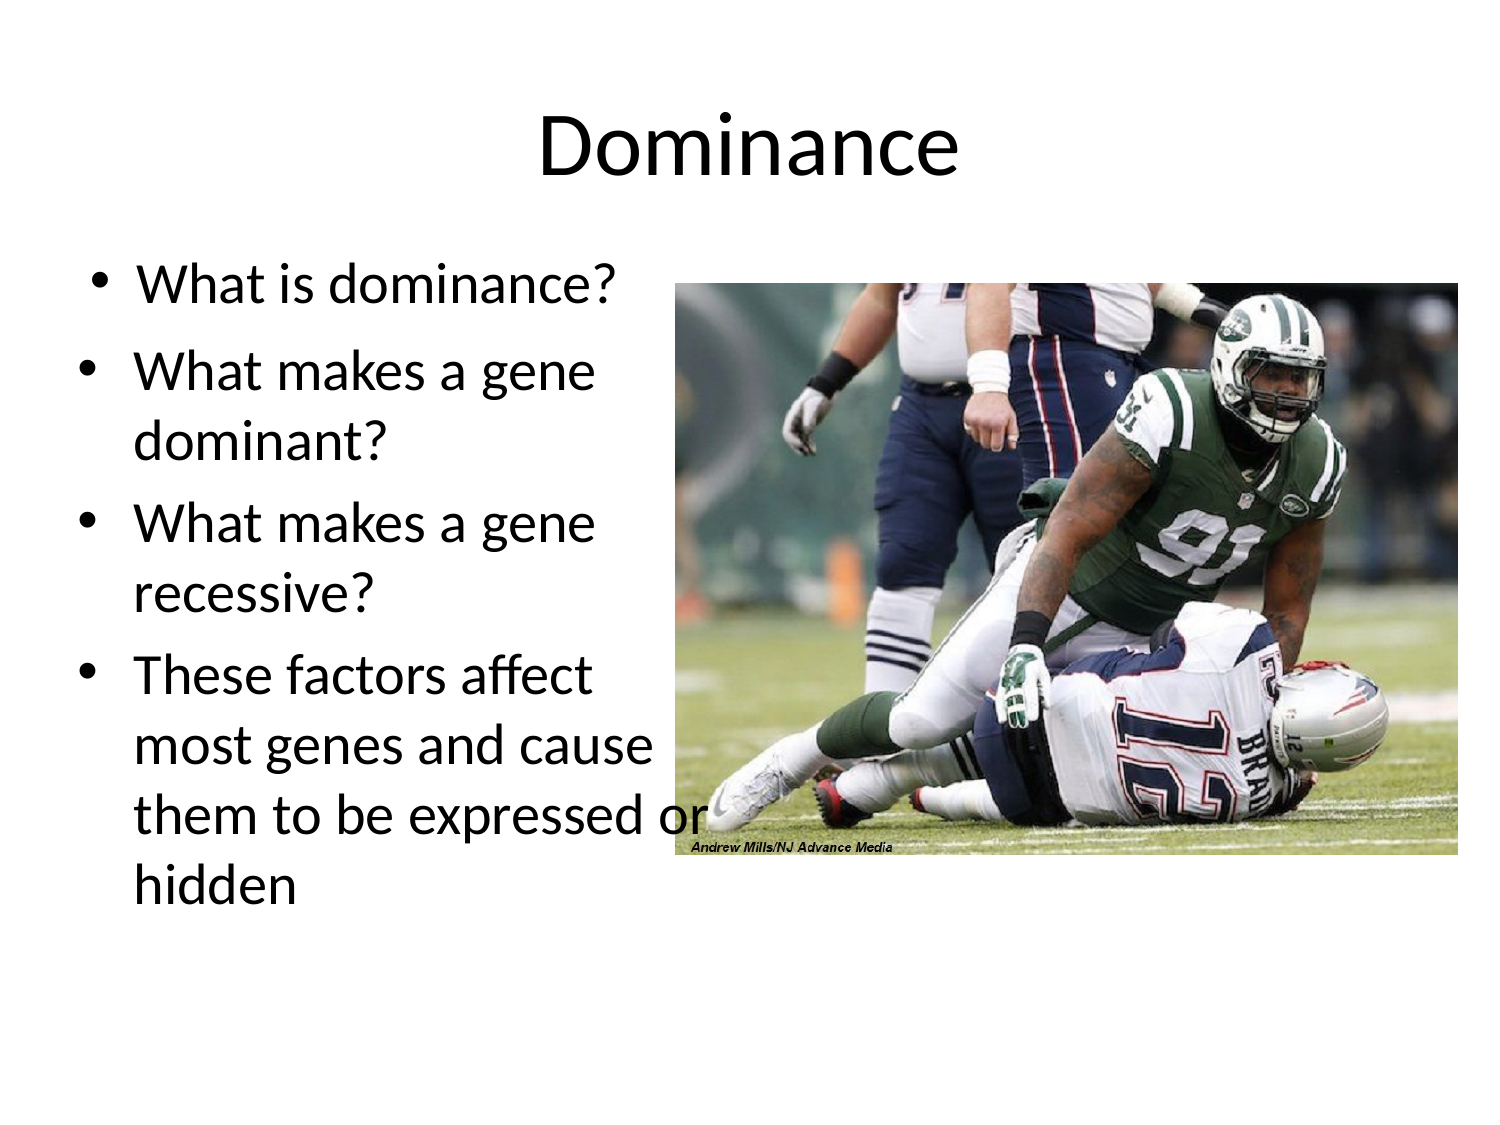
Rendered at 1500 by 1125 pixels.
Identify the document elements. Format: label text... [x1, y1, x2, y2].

list What makes a gene dominant? What makes a gene recessive? These factors affect most genes and cause them to be expressed or hidden [62, 324, 725, 1068]
picture [674, 282, 1458, 855]
text_box What is dominance? [74, 237, 675, 323]
title Dominance [75, 45, 1425, 233]
